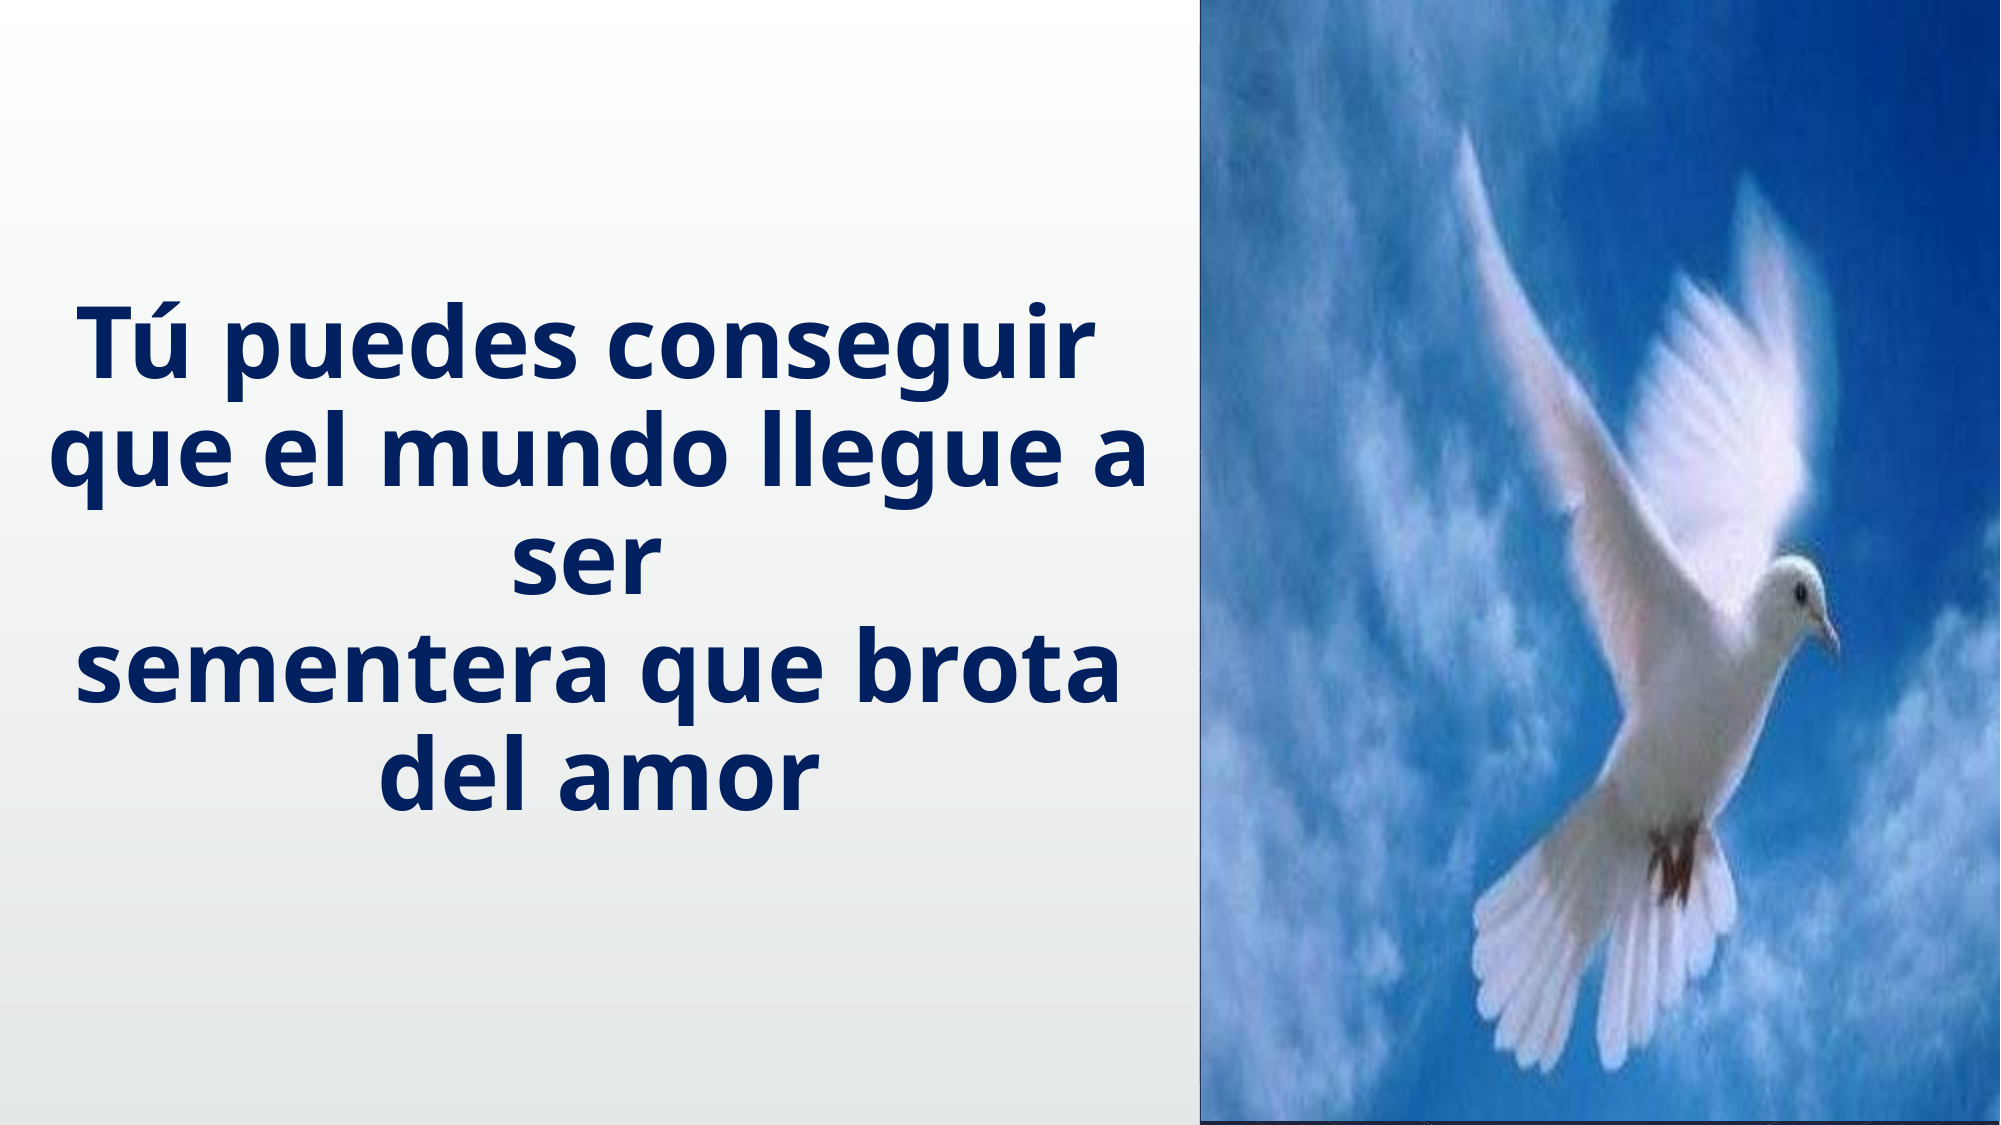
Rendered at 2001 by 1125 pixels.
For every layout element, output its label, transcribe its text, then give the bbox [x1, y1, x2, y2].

picture [1200, 0, 2000, 1125]
title Tú puedes conseguir que el mundo llegue a ser sementera que brota del amor [0, 0, 1200, 1125]
